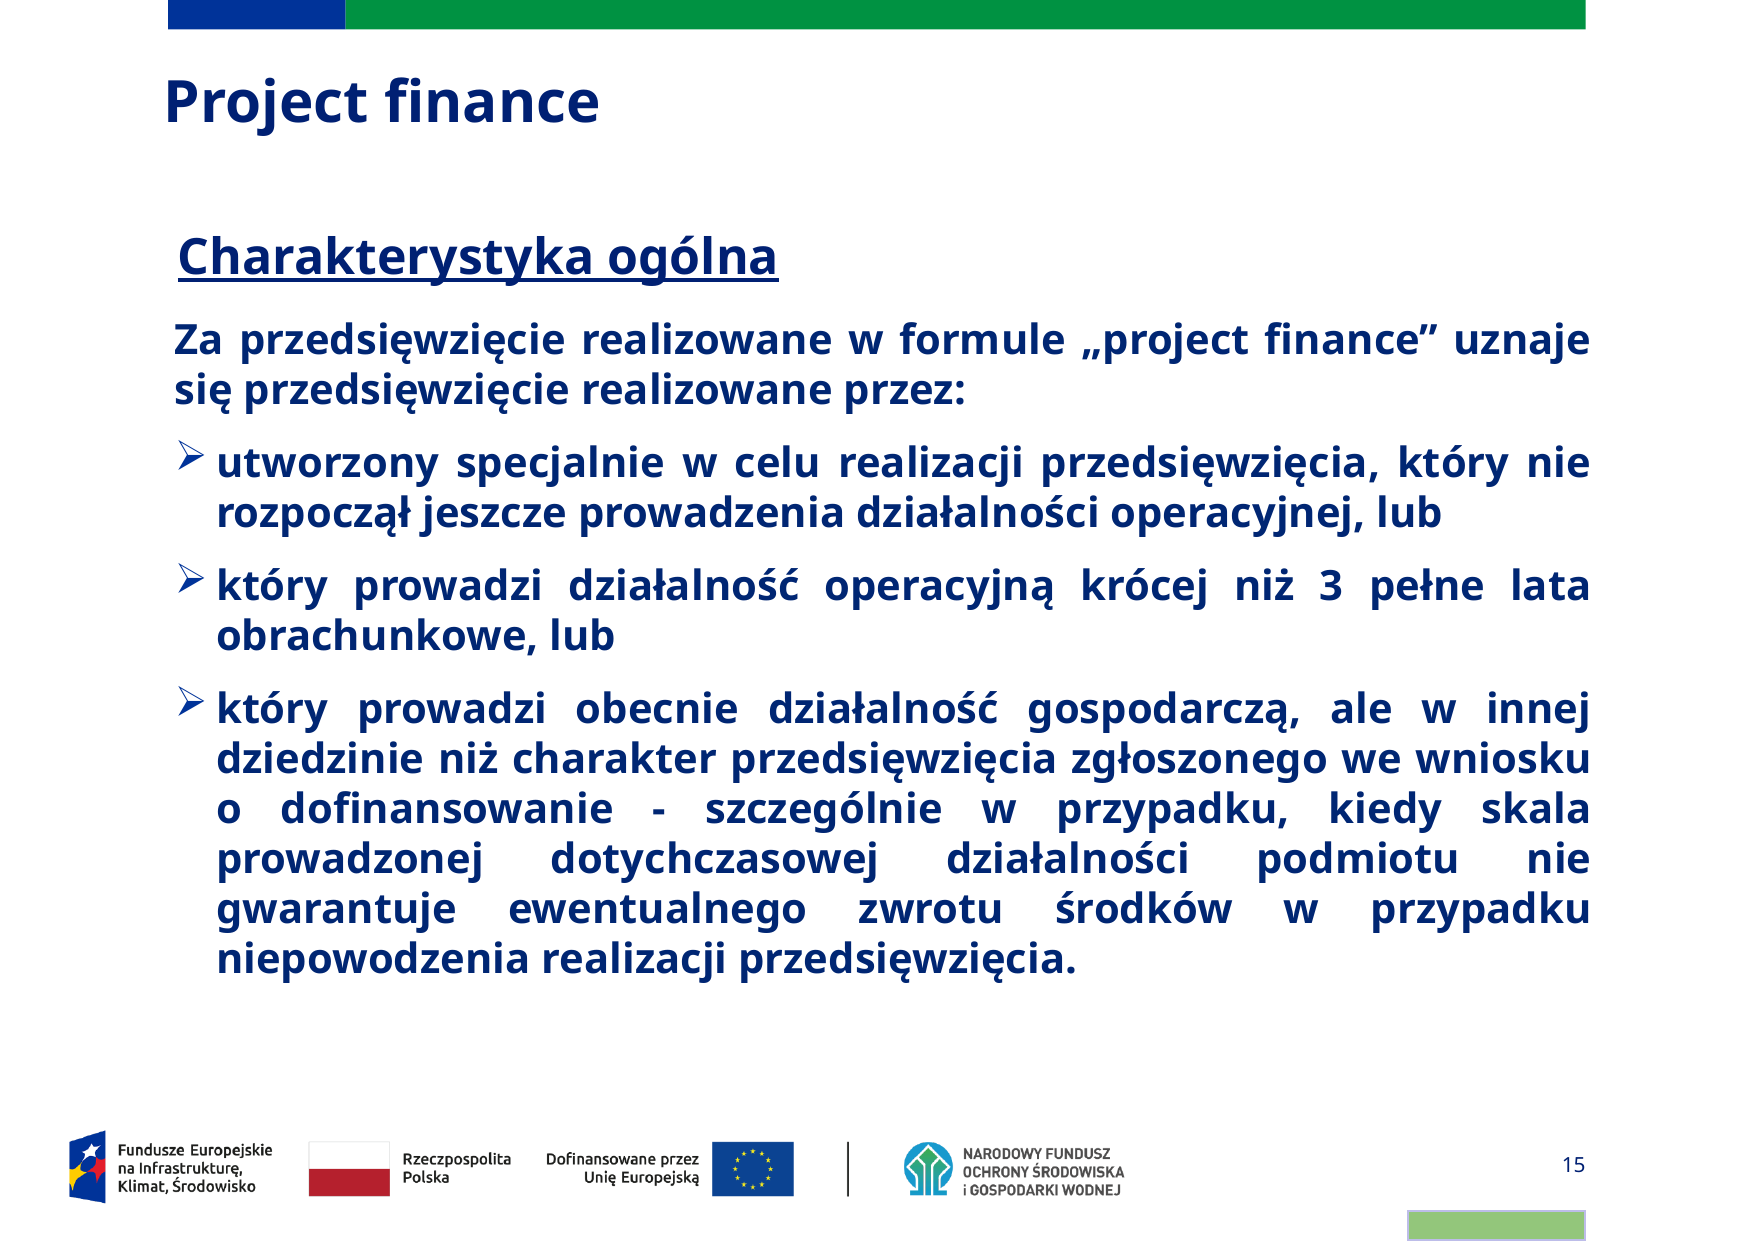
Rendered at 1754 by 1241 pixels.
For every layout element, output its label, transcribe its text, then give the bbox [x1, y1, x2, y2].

picture [49, 1112, 1143, 1221]
list Za przedsięwzięcie realizowane w formule „project finance” uznaje się przedsięwzięcie realizowane przez: utworzony specjalnie w celu realizacji przedsięwzięcia, który nie rozpoczął jeszcze prowadzenia działalności operacyjnej, lub który prowadzi działalność operacyjną krócej niż 3 pełne lata obrachunkowe, lub który prowadzi obecnie działalność gospodarczą, ale w innej dziedzinie niż charakter przedsięwzięcia zgłoszonego we wniosku o dofinansowanie - szczególnie w przypadku, kiedy skala prowadzonej dotychczasowej działalności podmiotu nie gwarantuje ewentualnego zwrotu środków w przypadku niepowodzenia realizacji przedsięwzięcia. [174, 312, 1593, 1003]
slide_number 15 [1408, 1151, 1586, 1181]
title Project finance Charakterystyka ogólna [163, 59, 1582, 296]
